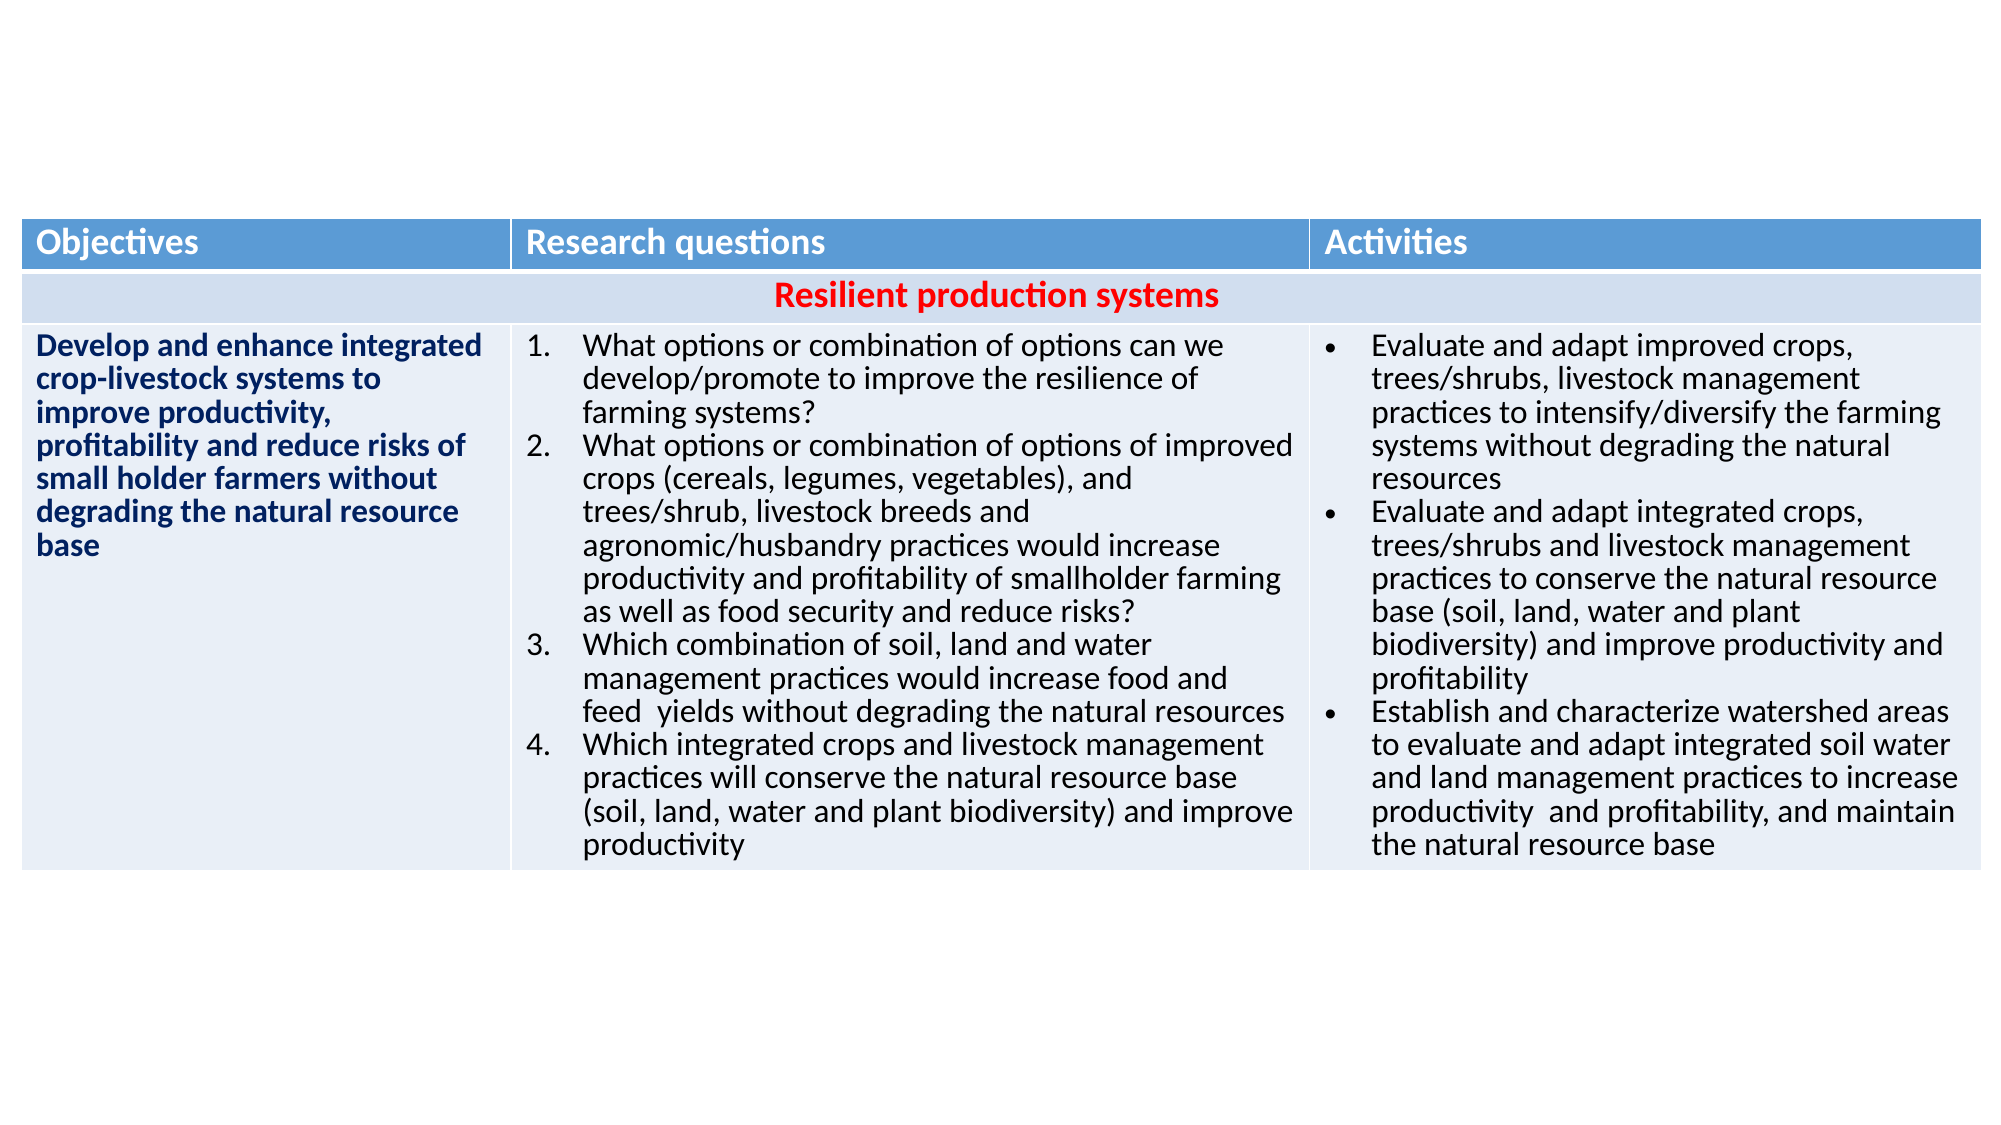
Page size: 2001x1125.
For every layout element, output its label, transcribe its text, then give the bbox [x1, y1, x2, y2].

table_header Activities [1310, 219, 1981, 269]
table_cell Resilient production systems [22, 274, 1981, 323]
table_header Research questions [512, 219, 1309, 269]
table_cell What options or combination of options can we develop/promote to improve the resilience of farming systems? What options or combination of options of improved crops (cereals, legumes, vegetables), and trees/shrub, livestock breeds and agronomic/husbandry practices would increase productivity and profitability of smallholder farming as well as food security and reduce risks? Which combination of soil, land and water management practices would increase food and feed yields without degrading the natural resources Which integrated crops and livestock management practices will conserve the natural resource base (soil, land, water and plant biodiversity) and improve productivity [512, 325, 1309, 870]
table_header Objectives [22, 219, 510, 269]
table_cell Evaluate and adapt improved crops, trees/shrubs, livestock management practices to intensify/diversify the farming systems without degrading the natural resources Evaluate and adapt integrated crops, trees/shrubs and livestock management practices to conserve the natural resource base (soil, land, water and plant biodiversity) and improve productivity and profitability Establish and characterize watershed areas to evaluate and adapt integrated soil water and land management practices to increase productivity and profitability, and maintain the natural resource base [1310, 325, 1981, 870]
table_cell Develop and enhance integrated crop-livestock systems to improve productivity, profitability and reduce risks of small holder farmers without degrading the natural resource base [22, 325, 510, 870]
